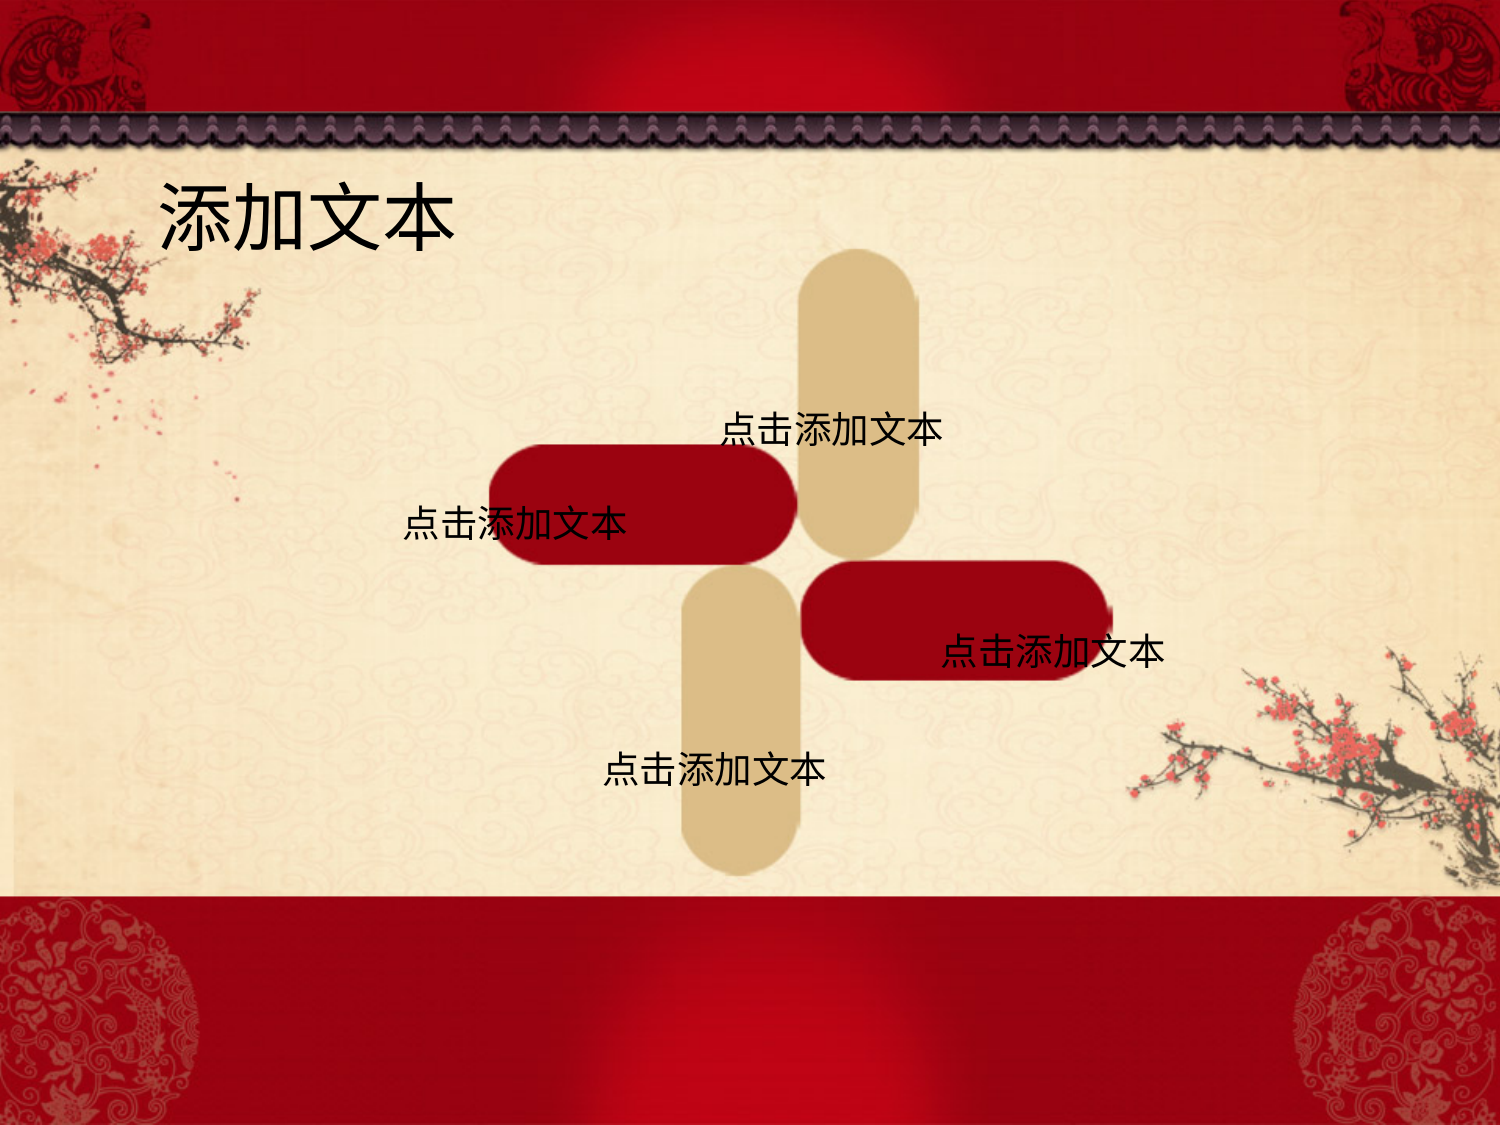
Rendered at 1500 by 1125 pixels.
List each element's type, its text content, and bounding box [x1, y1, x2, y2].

picture [0, 0, 1500, 1125]
text_box 点击添加文本 [587, 738, 842, 798]
text_box 点击添加文本 [387, 492, 643, 552]
text_box 点击添加文本 [925, 621, 1219, 681]
text_box 点击添加文本 [704, 398, 960, 459]
text_box 添加文本 [142, 163, 473, 269]
